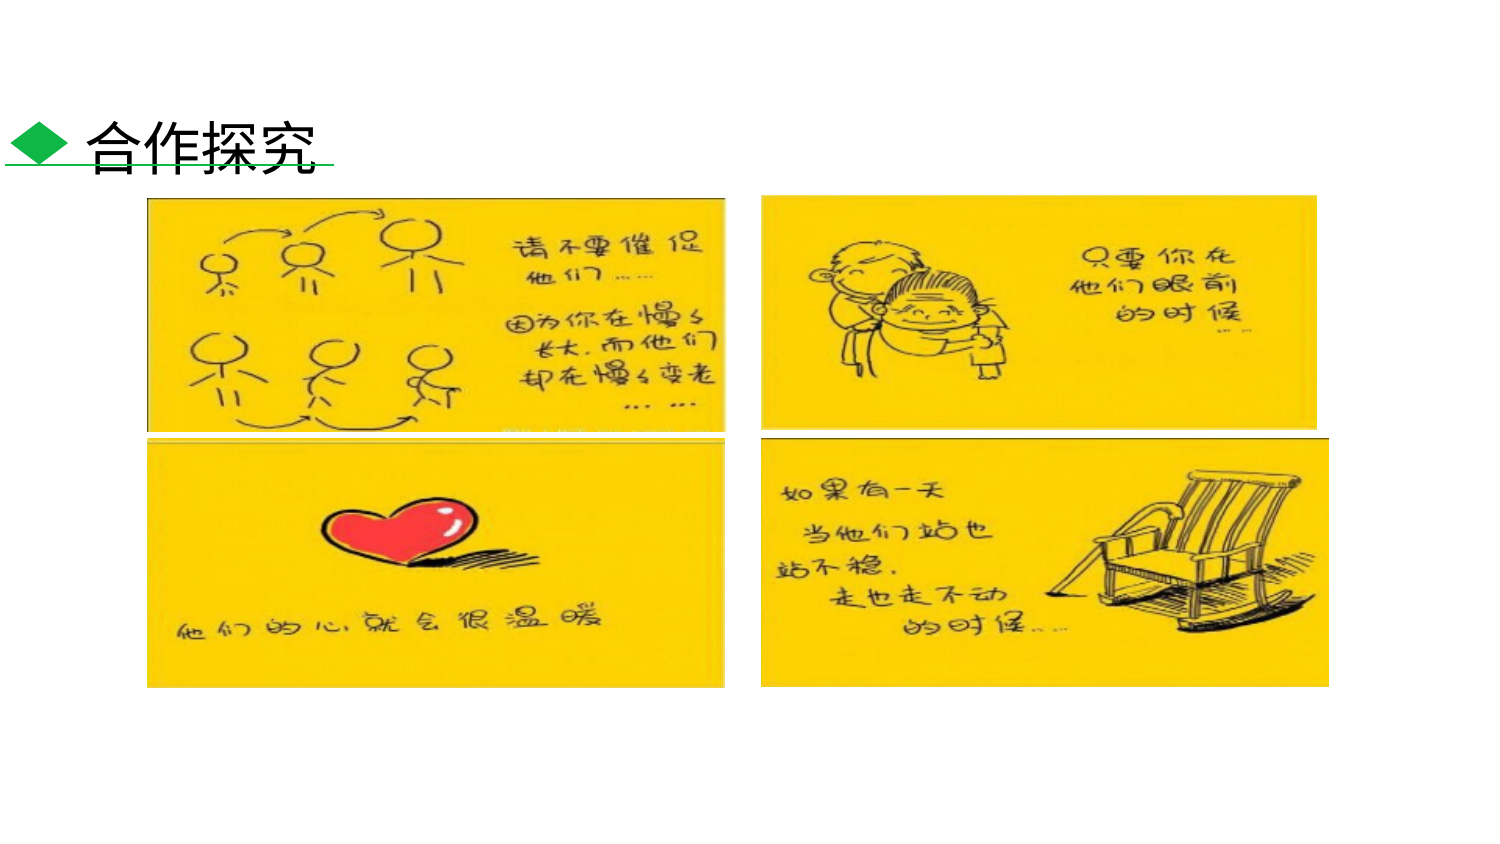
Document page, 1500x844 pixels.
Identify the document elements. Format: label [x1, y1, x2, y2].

picture [147, 198, 727, 432]
picture [147, 438, 725, 688]
picture [761, 194, 1317, 430]
picture [761, 438, 1329, 687]
text_box [4, 105, 334, 191]
